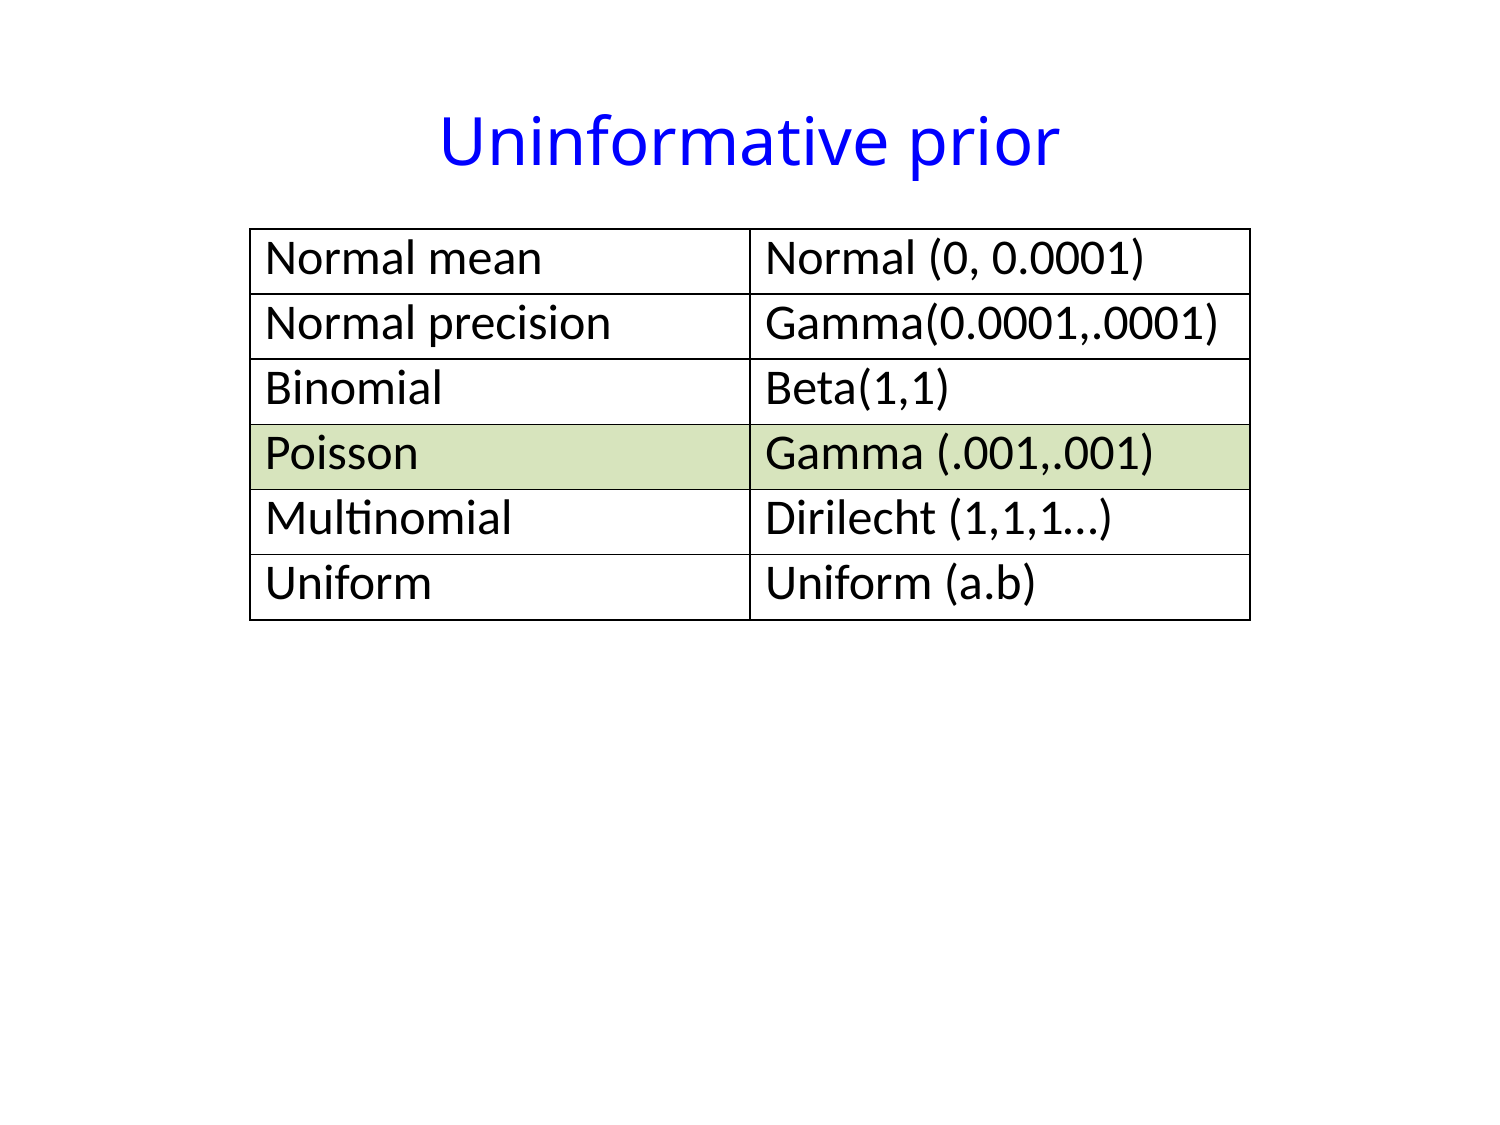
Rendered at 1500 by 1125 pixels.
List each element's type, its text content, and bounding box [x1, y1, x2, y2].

table_cell Gamma (.001,.001) [751, 425, 1249, 489]
table_cell Normal precision [251, 295, 749, 358]
table_cell Uniform (a.b) [751, 555, 1249, 619]
table_cell Uniform [251, 555, 749, 619]
table_cell Dirilecht (1,1,1…) [751, 490, 1249, 554]
table_cell Gamma(0.0001,.0001) [751, 295, 1249, 358]
table_cell Binomial [251, 360, 749, 424]
table_header Normal mean [251, 230, 749, 293]
table_header Normal (0, 0.0001) [751, 230, 1249, 293]
table_cell Beta(1,1) [751, 360, 1249, 424]
title Uninformative prior [75, 45, 1425, 233]
table_cell Multinomial [251, 490, 749, 554]
table_cell Poisson [251, 425, 749, 489]
